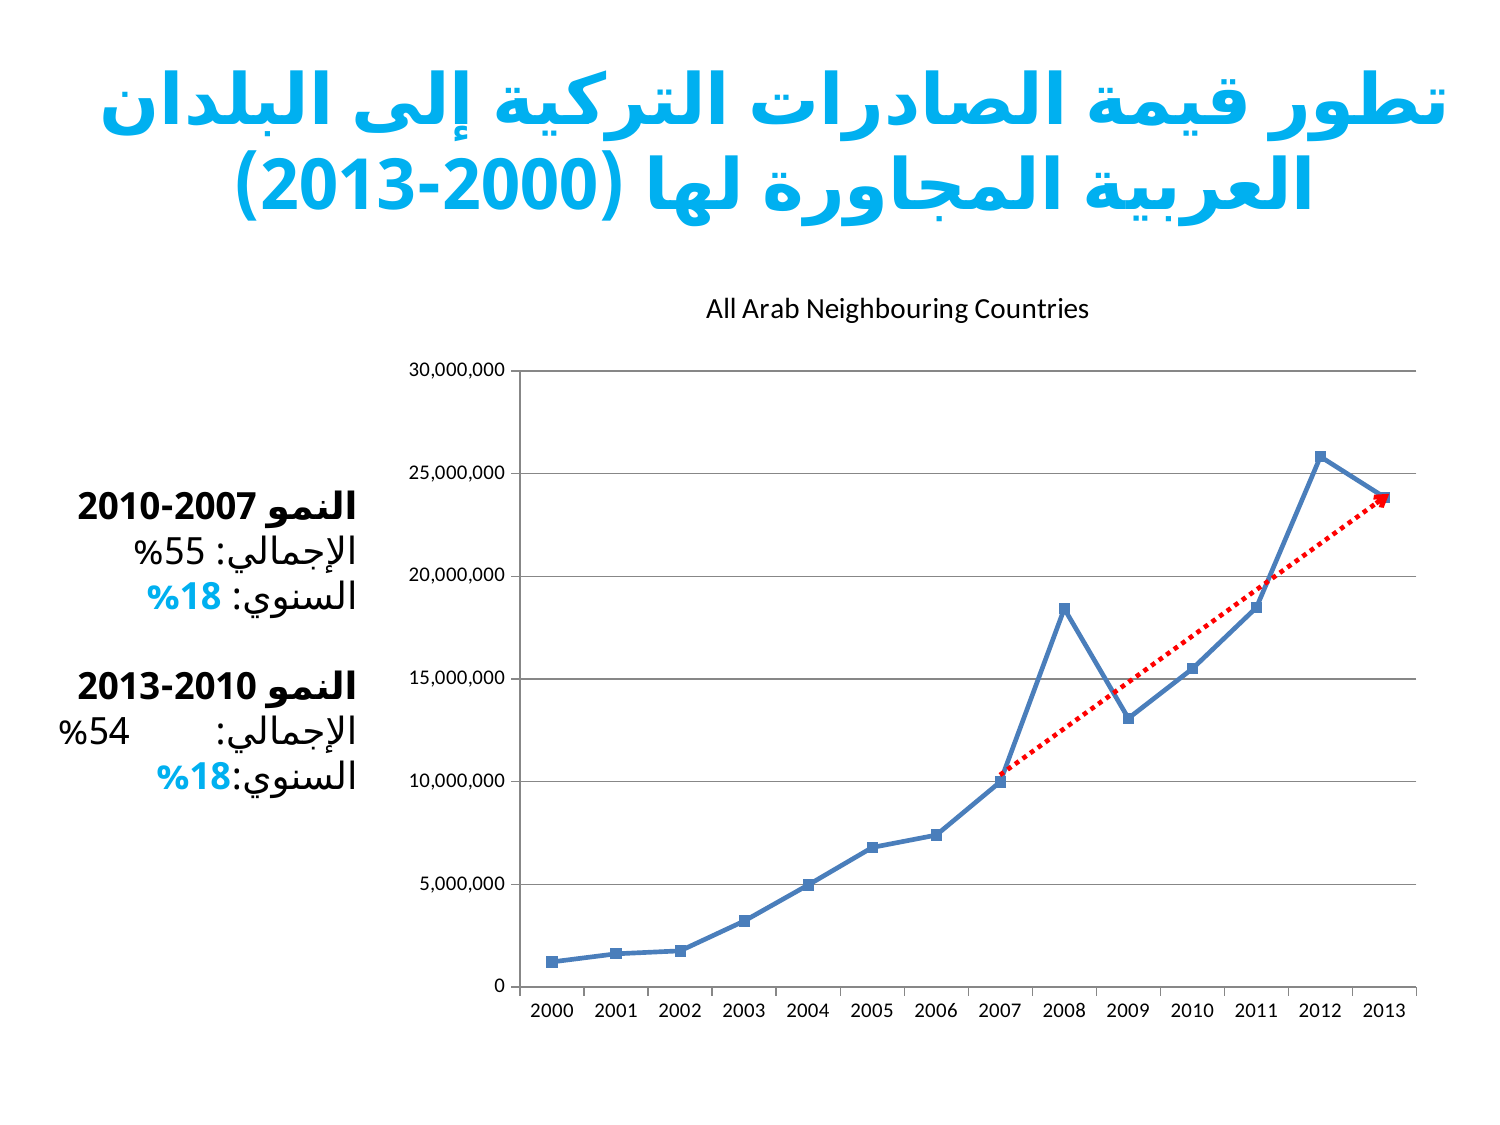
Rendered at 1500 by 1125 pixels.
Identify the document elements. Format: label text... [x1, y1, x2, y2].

text_box النمو 2007-2010 الإجمالي: 55% السنوي: 18% النمو 2010-2013 الإجمالي: 54% السنوي: 18% [0, 474, 373, 805]
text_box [999, 493, 1390, 776]
chart [387, 274, 1438, 1038]
title تطور قيمة الصادرات التركية إلى البلدان العربية المجاورة لها (2000-2013) [75, 45, 1475, 233]
